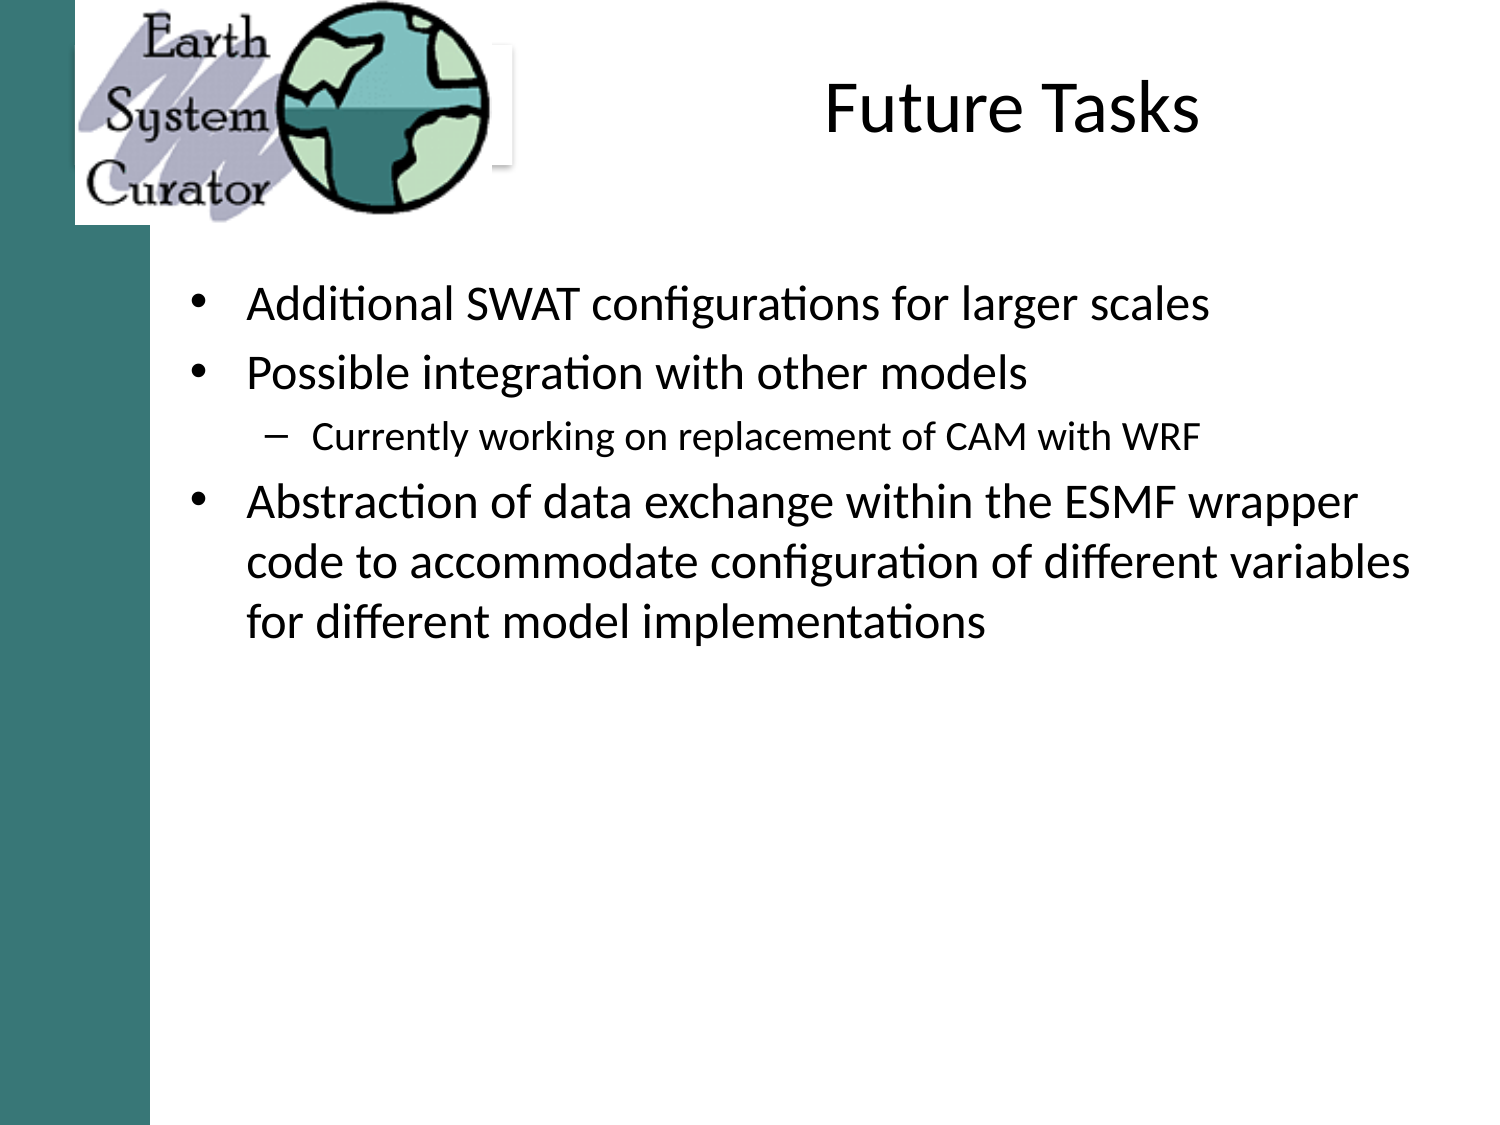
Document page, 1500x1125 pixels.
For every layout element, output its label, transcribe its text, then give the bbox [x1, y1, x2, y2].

picture [75, 0, 492, 225]
title Future Tasks [599, 49, 1426, 156]
list Additional SWAT configurations for larger scales Possible integration with other models Currently working on replacement of CAM with WRF Abstraction of data exchange within the ESMF wrapper code to accommodate configuration of different variables for different model implementations [174, 262, 1476, 1006]
